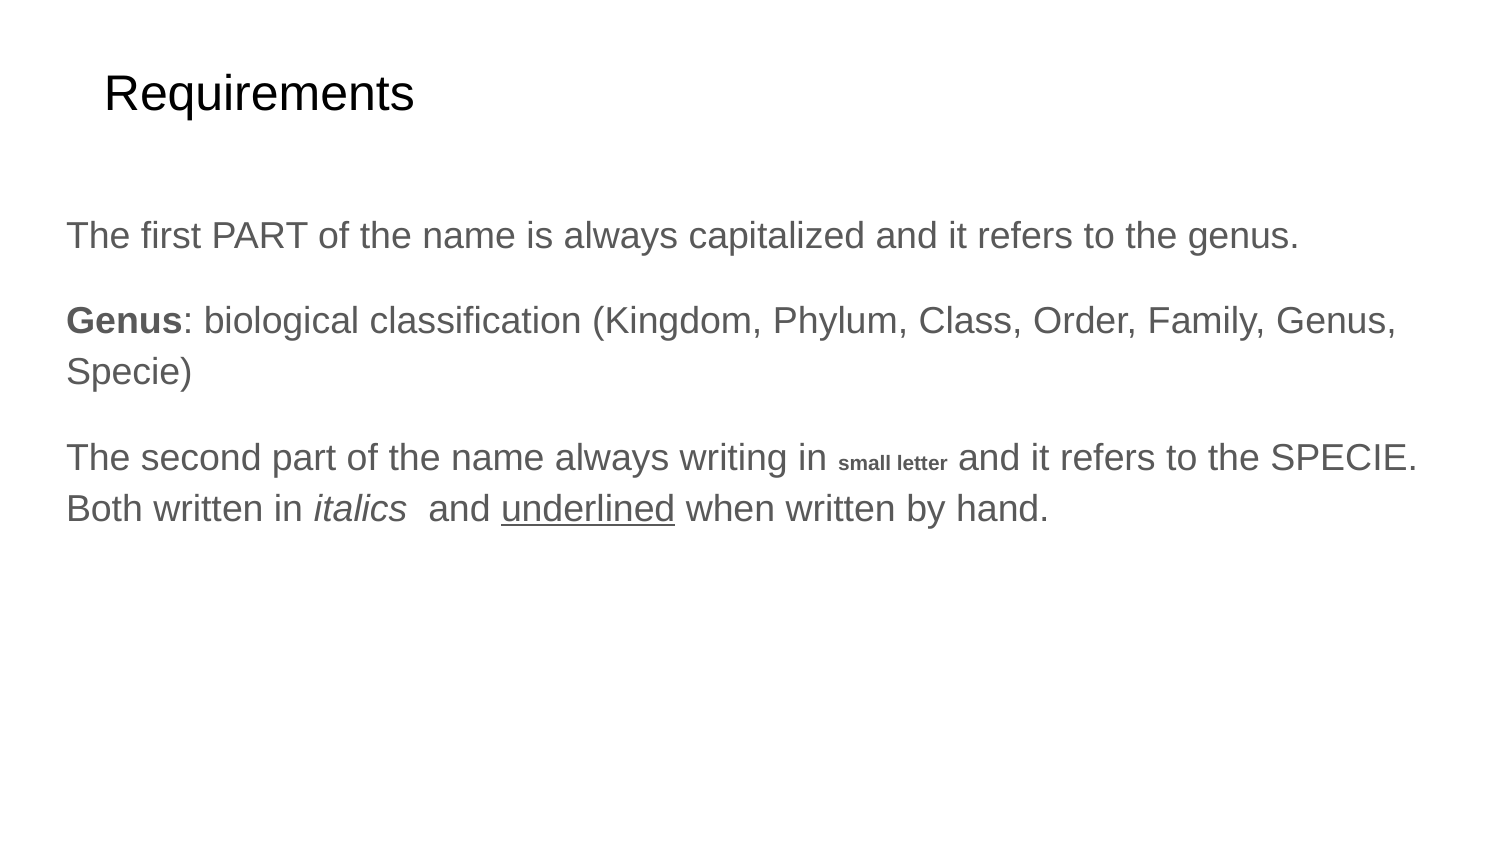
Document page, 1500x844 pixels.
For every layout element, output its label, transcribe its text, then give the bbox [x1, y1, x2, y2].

text_box Requirements [88, 45, 577, 175]
list The first PART of the name is always capitalized and it refers to the genus. Genus: biological classification (Kingdom, Phylum, Class, Order, Family, Genus, Specie) The second part of the name always writing in small letter and it refers to the SPECIE. Both written in italics and underlined when written by hand. [51, 189, 1449, 750]
